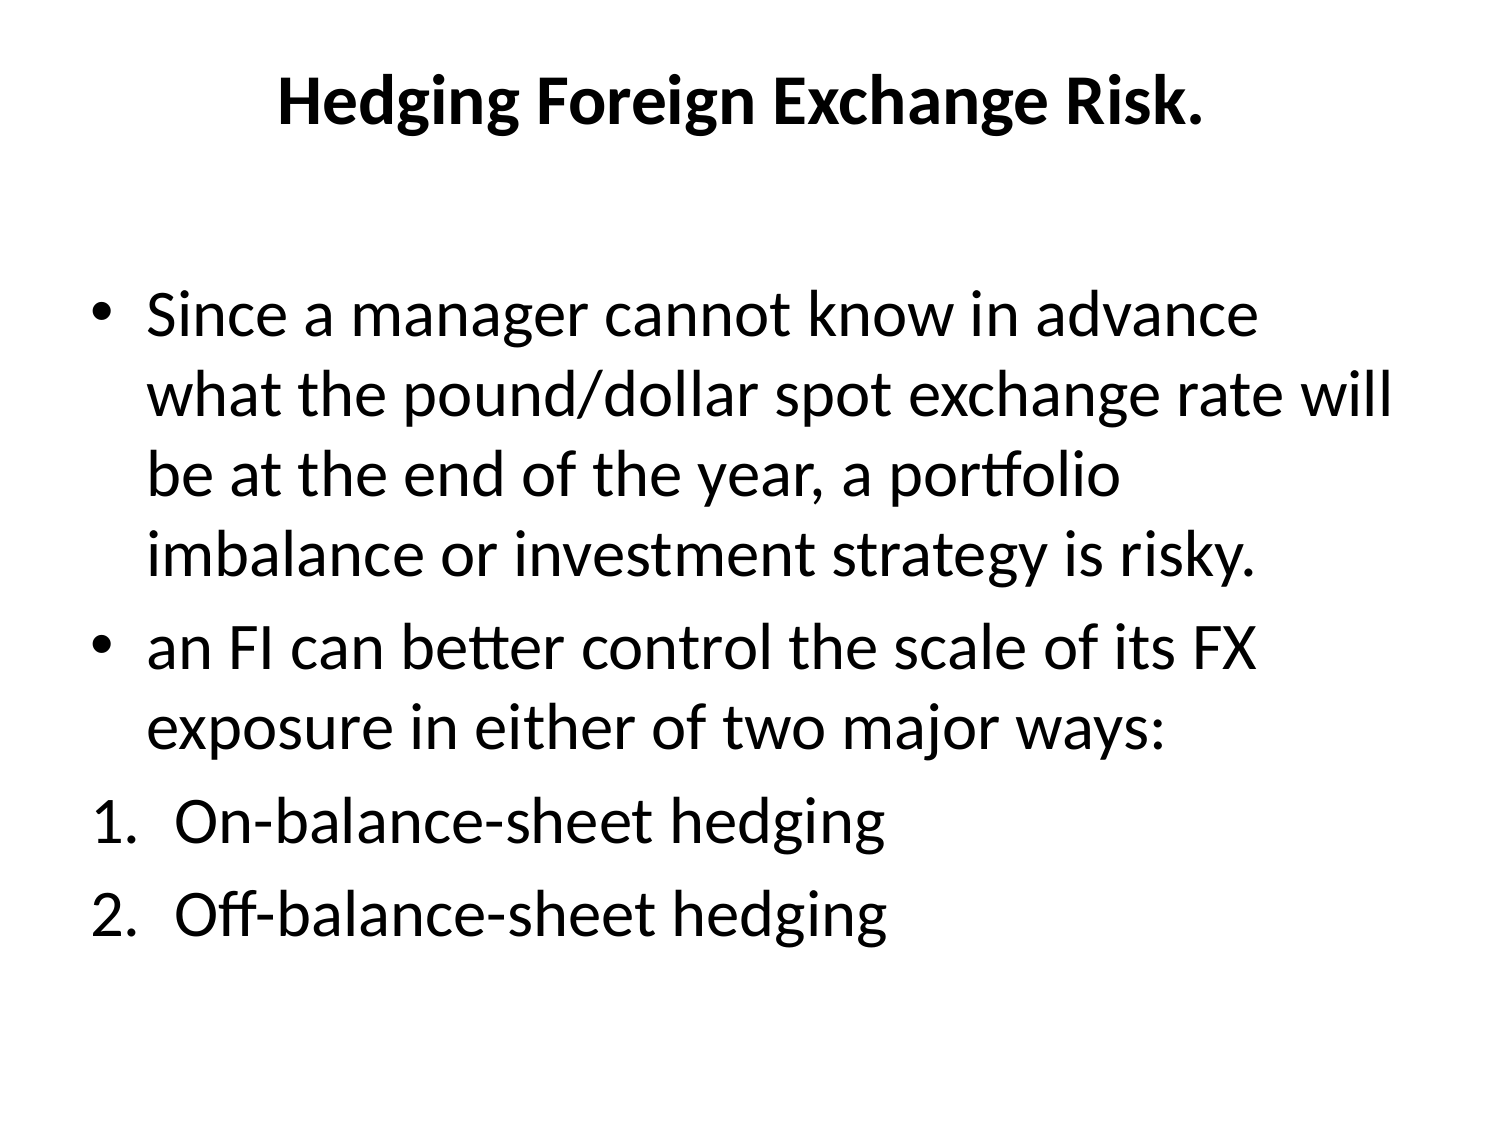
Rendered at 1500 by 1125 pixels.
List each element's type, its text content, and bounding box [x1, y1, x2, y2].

title Hedging Foreign Exchange Risk. [75, 45, 1425, 233]
list Since a manager cannot know in advance what the pound/dollar spot exchange rate will be at the end of the year, a portfolio imbalance or investment strategy is risky. an FI can better control the scale of its FX exposure in either of two major ways: On-balance-sheet hedging Off-balance-sheet hedging [75, 262, 1425, 1005]
